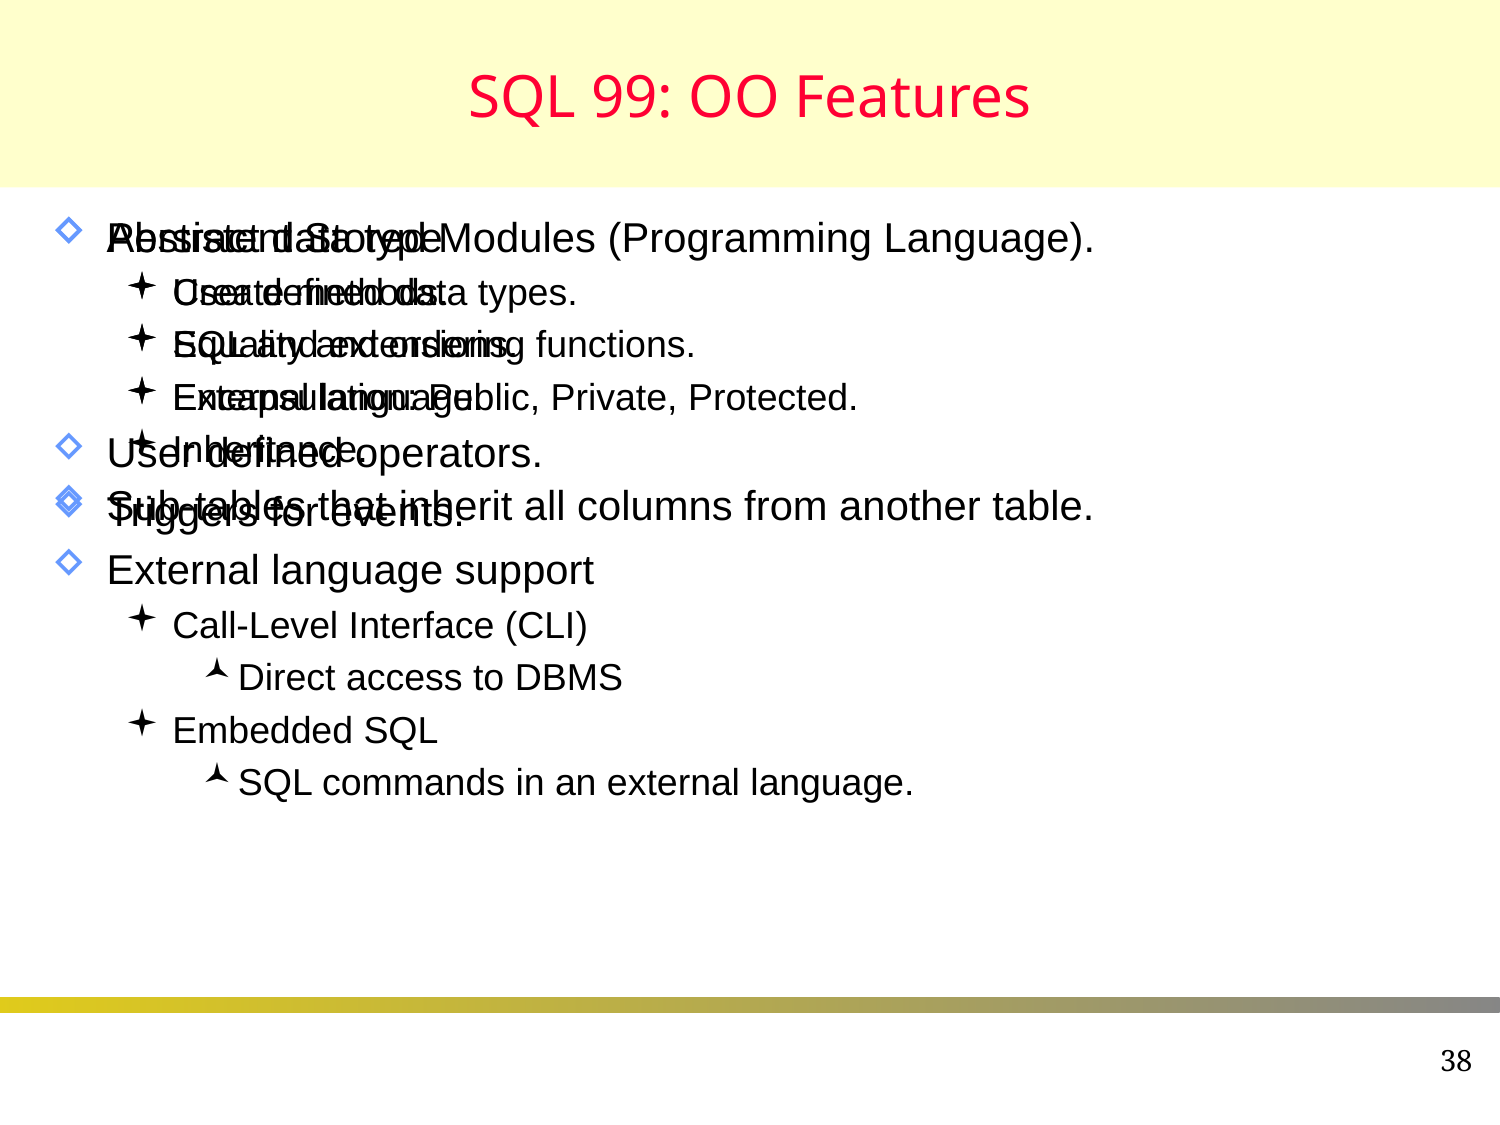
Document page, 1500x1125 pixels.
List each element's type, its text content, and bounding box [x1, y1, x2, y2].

title SQL 99: OO Features [0, 0, 1500, 188]
list Persistent Stored Modules (Programming Language). Create methods. SQL and extensions. External language. User defined operators. Triggers for events. External language support Call-Level Interface (CLI) Direct access to DBMS Embedded SQL SQL commands in an external language. [35, 202, 1488, 988]
slide_number 38 [1174, 1024, 1488, 1101]
